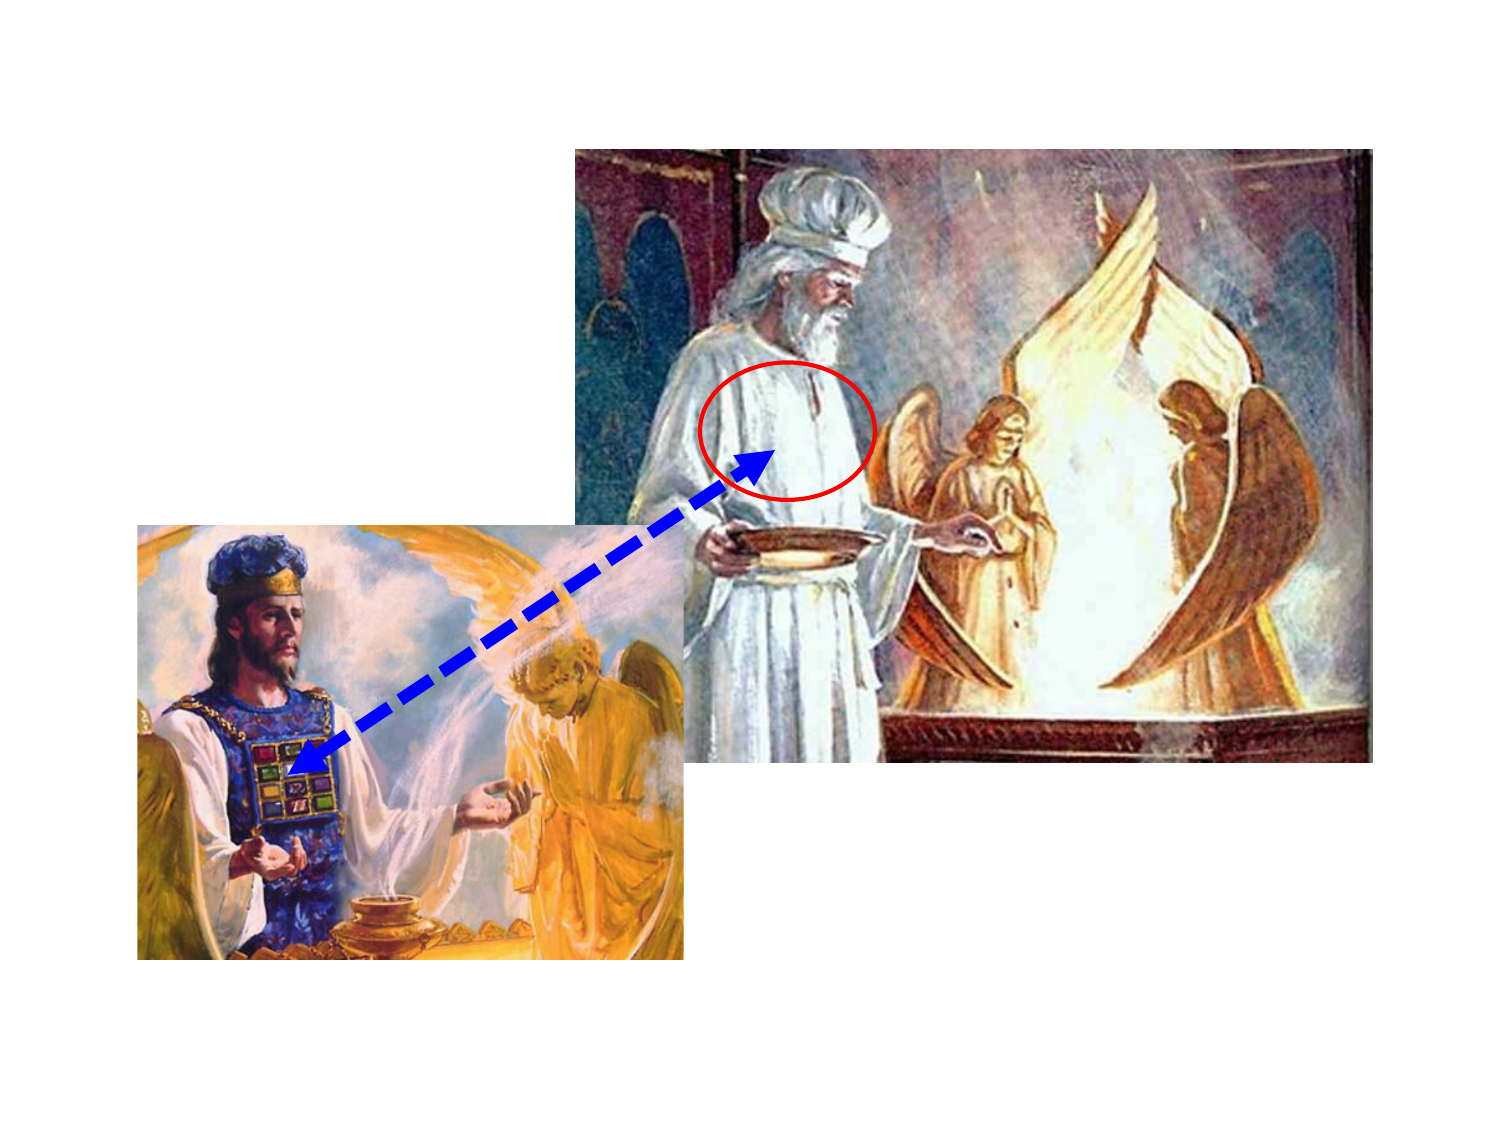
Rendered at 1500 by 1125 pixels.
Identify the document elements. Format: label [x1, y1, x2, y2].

text_box [287, 449, 776, 776]
picture [137, 524, 684, 960]
picture [574, 149, 1373, 763]
